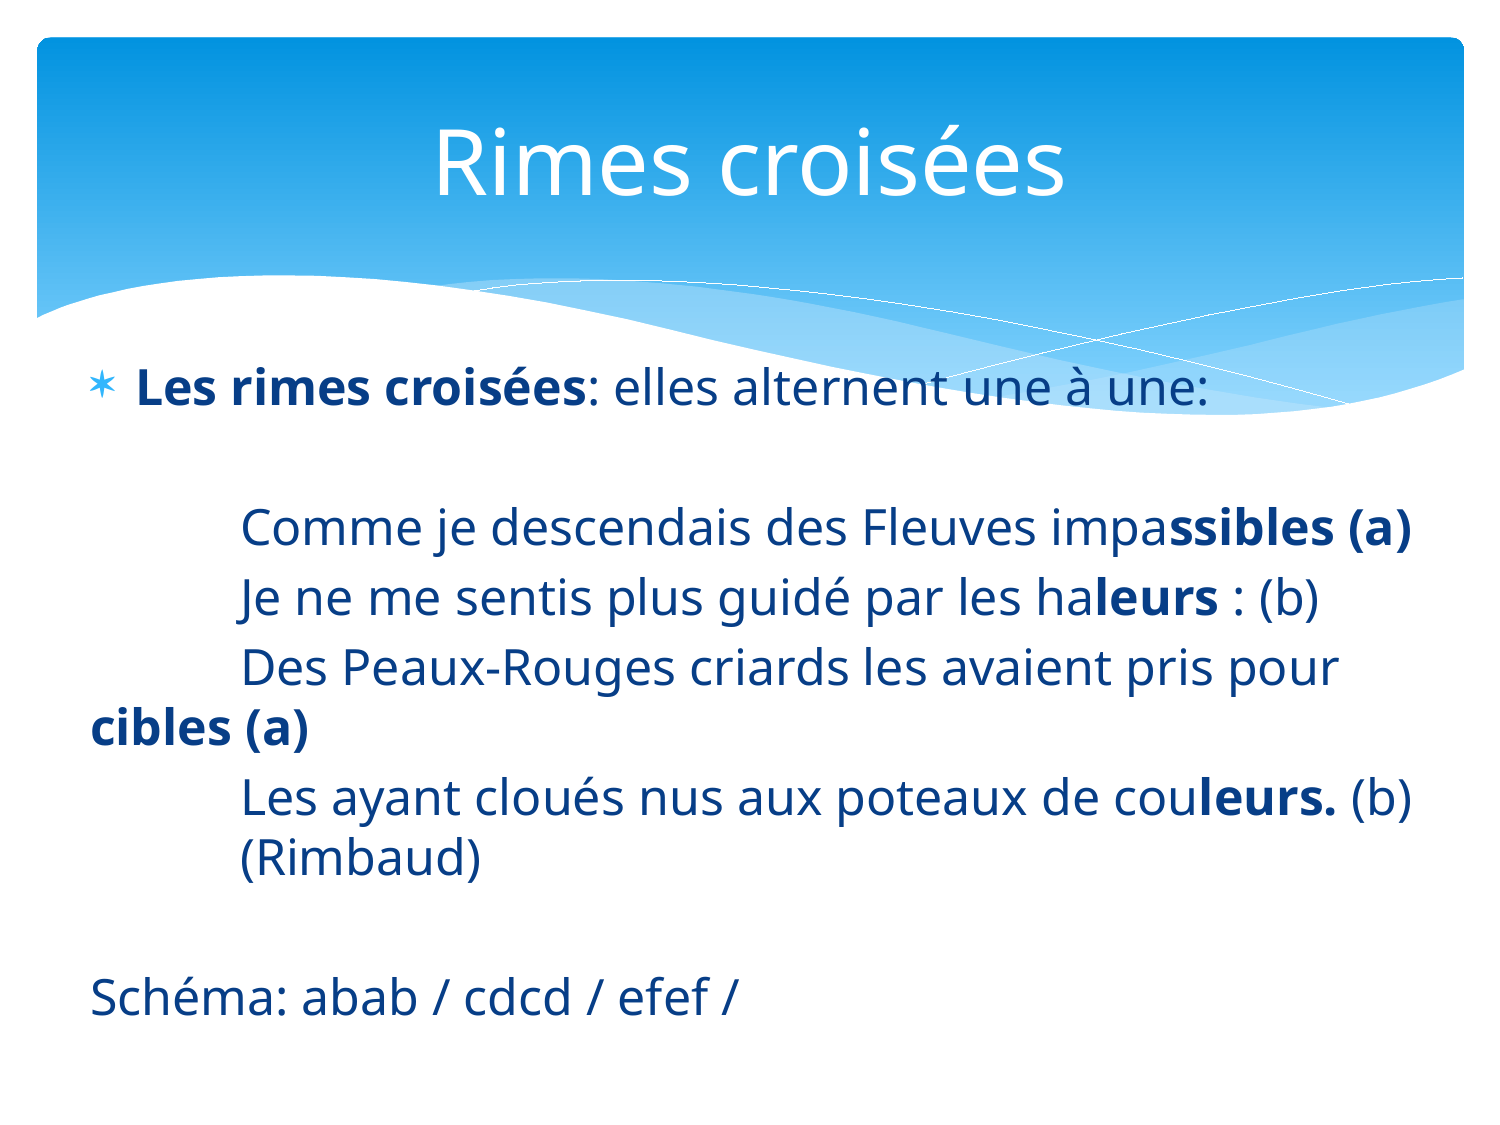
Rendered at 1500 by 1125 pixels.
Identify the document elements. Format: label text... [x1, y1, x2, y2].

list Les rimes croisées: elles alternent une à une: Comme je descendais des Fleuves impassibles (a) Je ne me sentis plus guidé par les haleurs : (b) Des Peaux-Rouges criards les avaient pris pour cibles (a) Les ayant cloués nus aux poteaux de couleurs. (b) (Rimbaud) Schéma: abab / cdcd / efef / [75, 347, 1448, 1125]
title Rimes croisées [75, 55, 1425, 261]
